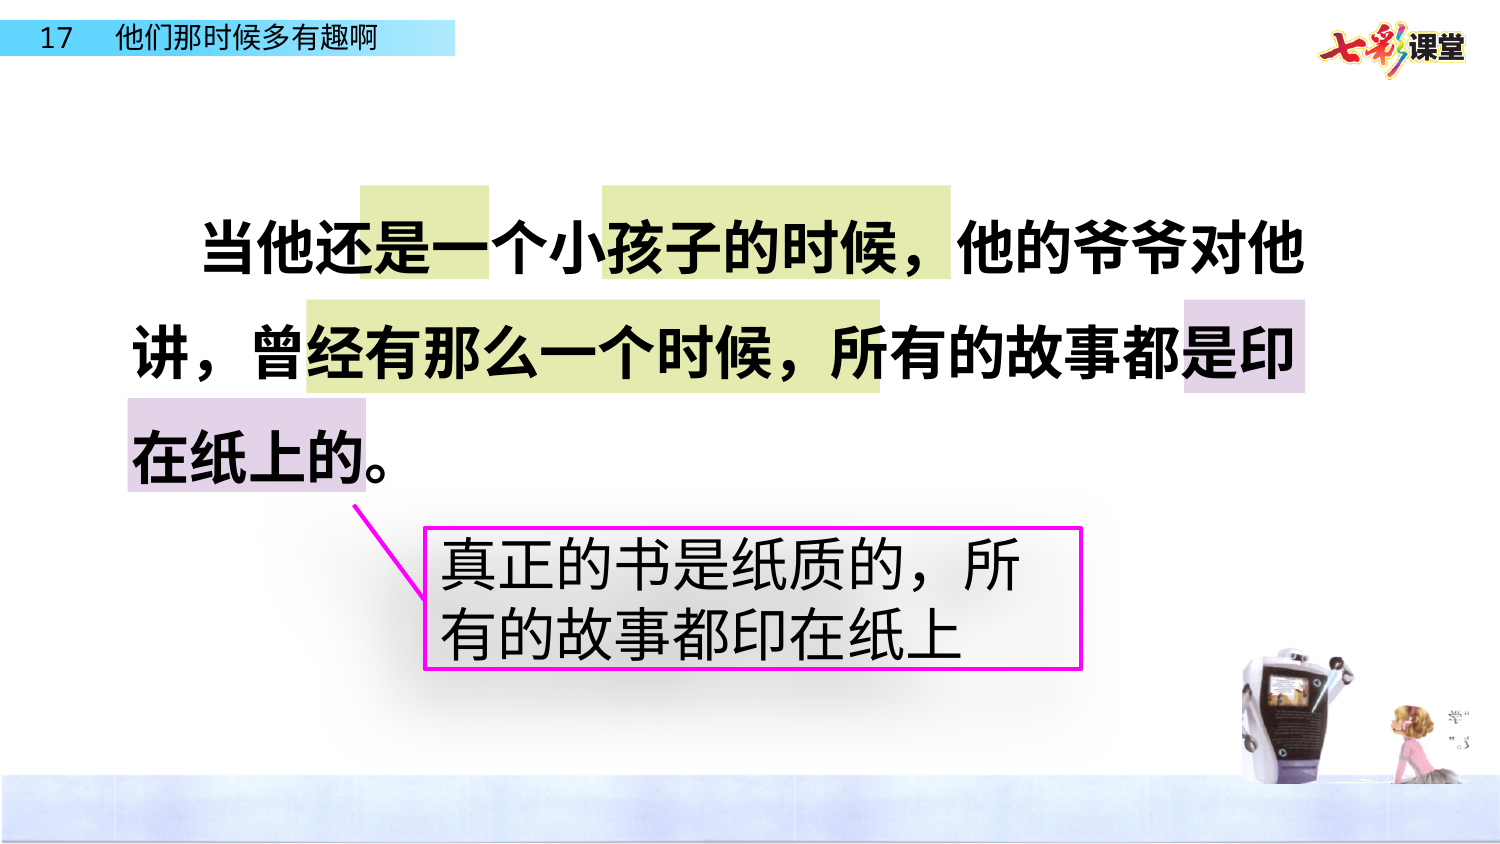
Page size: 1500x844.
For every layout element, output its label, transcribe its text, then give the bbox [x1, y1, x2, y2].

picture [1316, 20, 1468, 80]
text_box 当他还是一个小孩子的时候，他的爷爷对他讲，曾经有那么一个时候，所有的故事都是印在纸上的。 [117, 168, 1348, 499]
picture [0, 639, 1500, 844]
text_box 真正的书是纸质的，所有的故事都印在纸上 [352, 503, 1083, 671]
